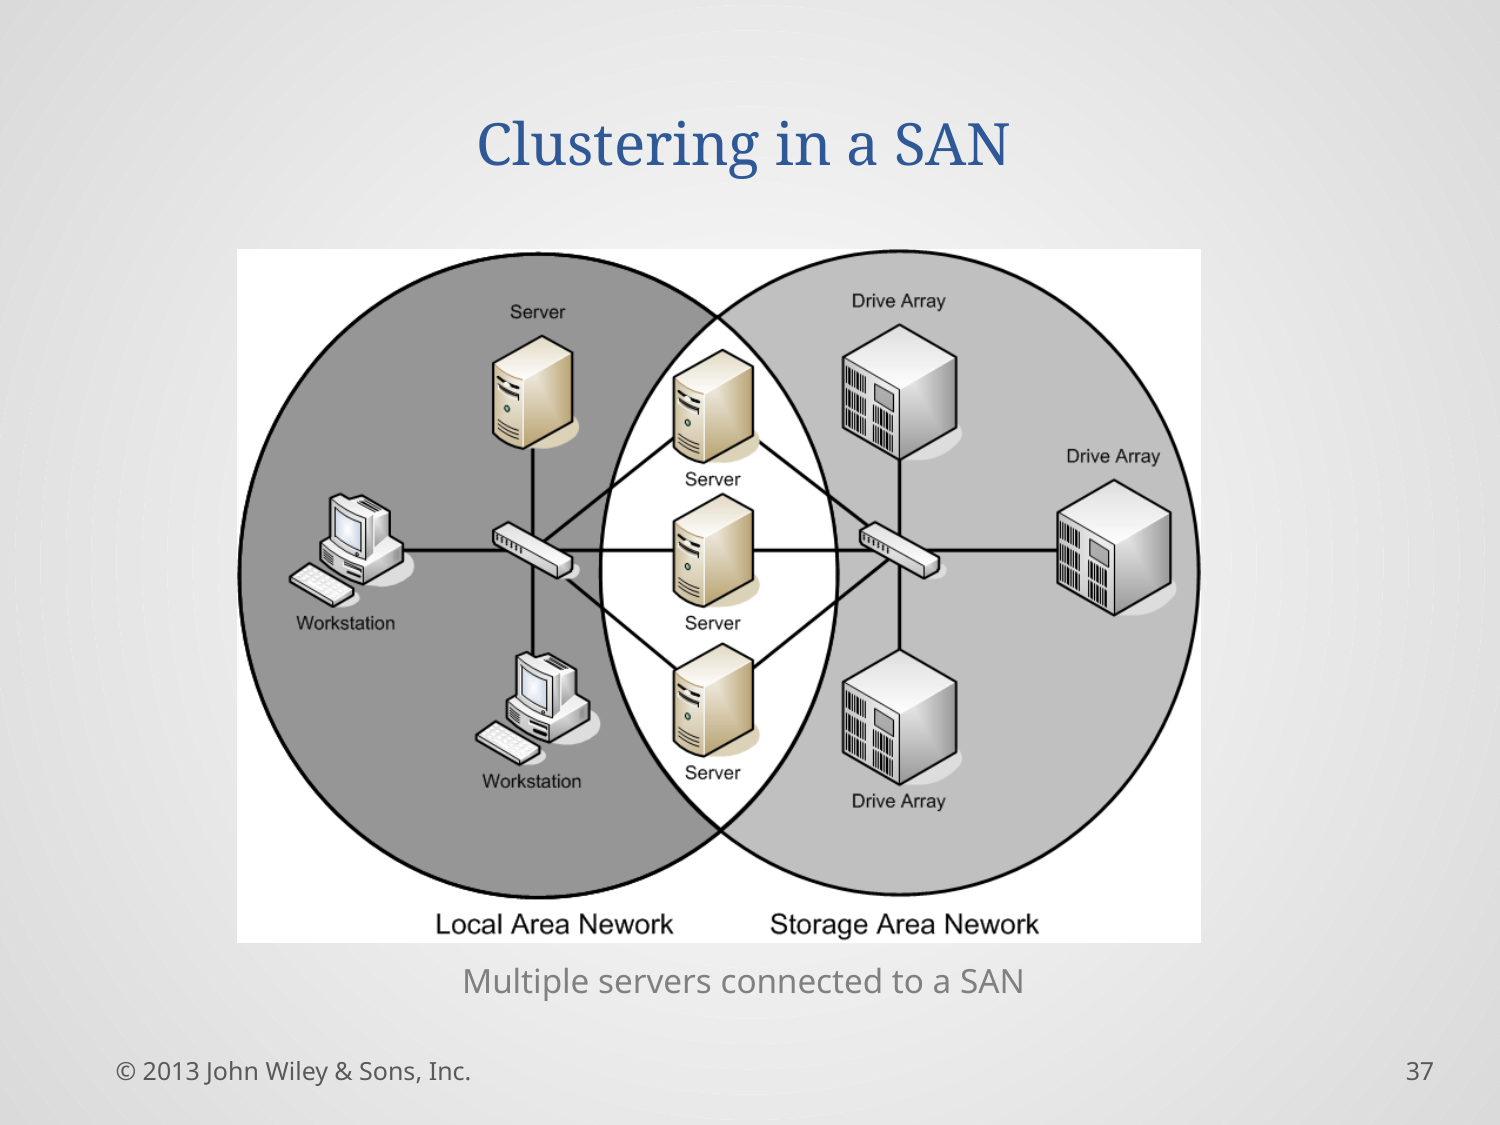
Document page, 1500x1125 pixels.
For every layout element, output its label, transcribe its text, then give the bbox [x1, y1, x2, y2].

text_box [237, 249, 1201, 992]
footer © 2013 John Wiley & Sons, Inc. [108, 1042, 576, 1103]
title Clustering in a SAN [275, 37, 1213, 185]
slide_number 37 [1401, 1042, 1494, 1103]
list Multiple servers connected to a SAN [275, 953, 1213, 1041]
